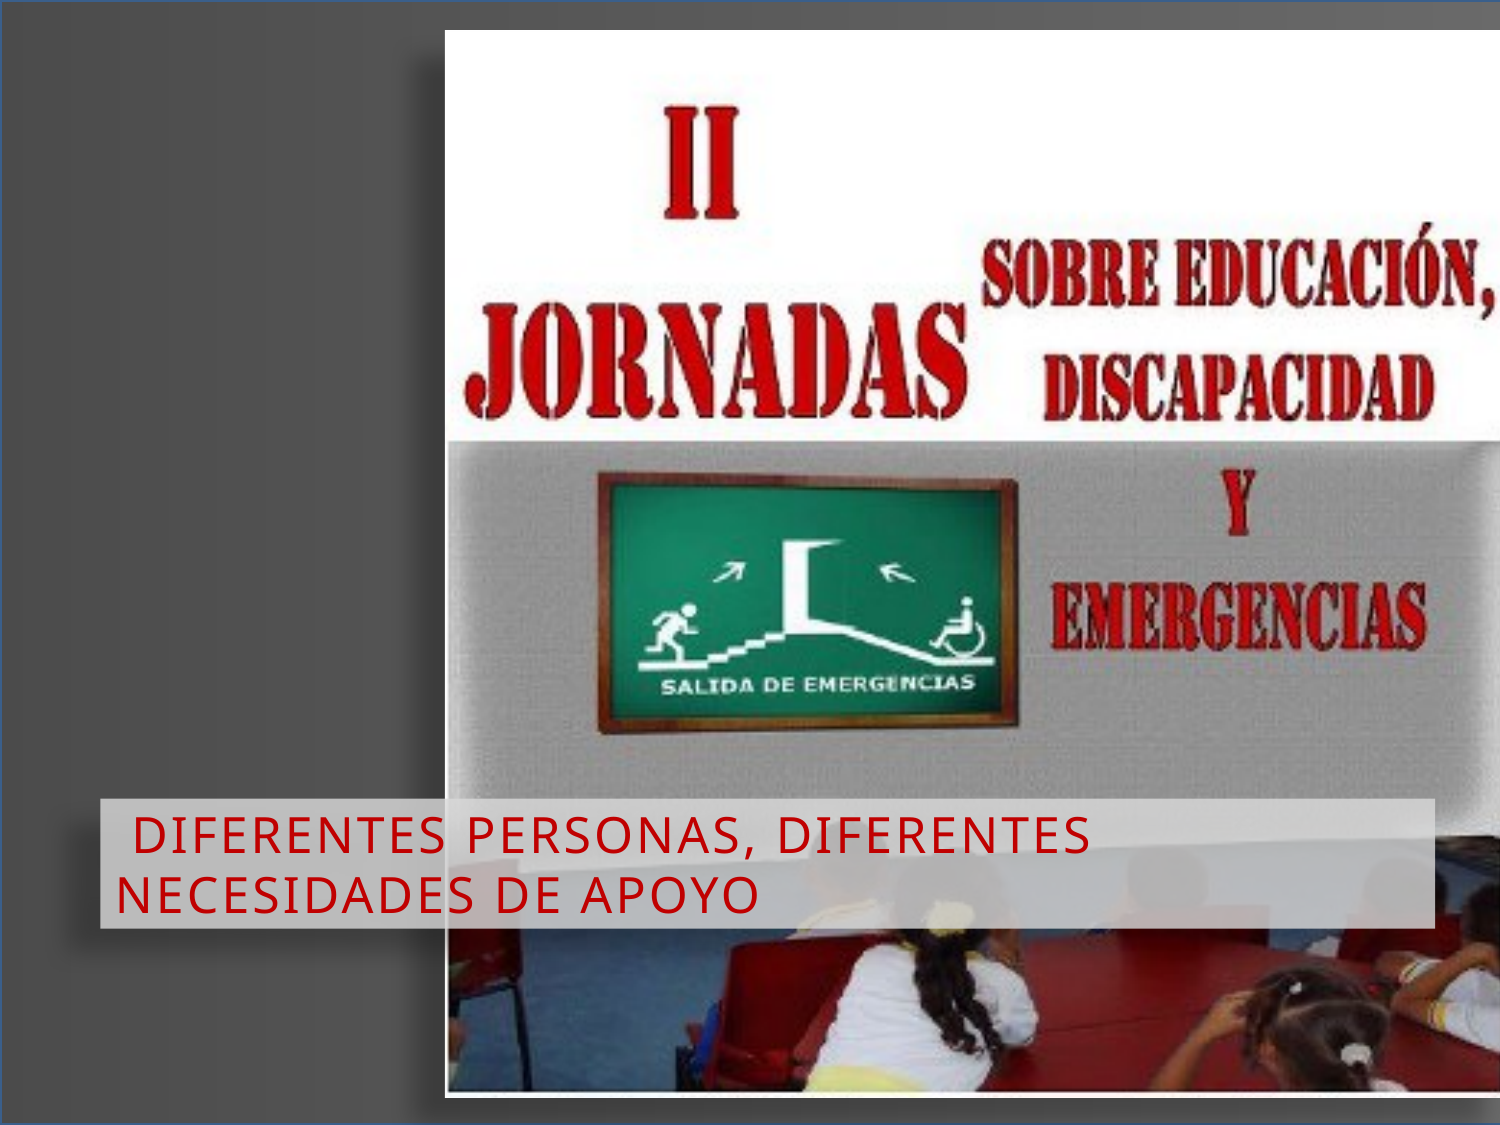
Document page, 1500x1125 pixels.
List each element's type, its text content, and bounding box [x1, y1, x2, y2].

text_box [0, 0, 1500, 1125]
text_box DIFERENTES PERSONAS, DIFERENTES NECESIDADES DE APOYO [98, 797, 439, 931]
picture [444, 30, 1500, 1098]
